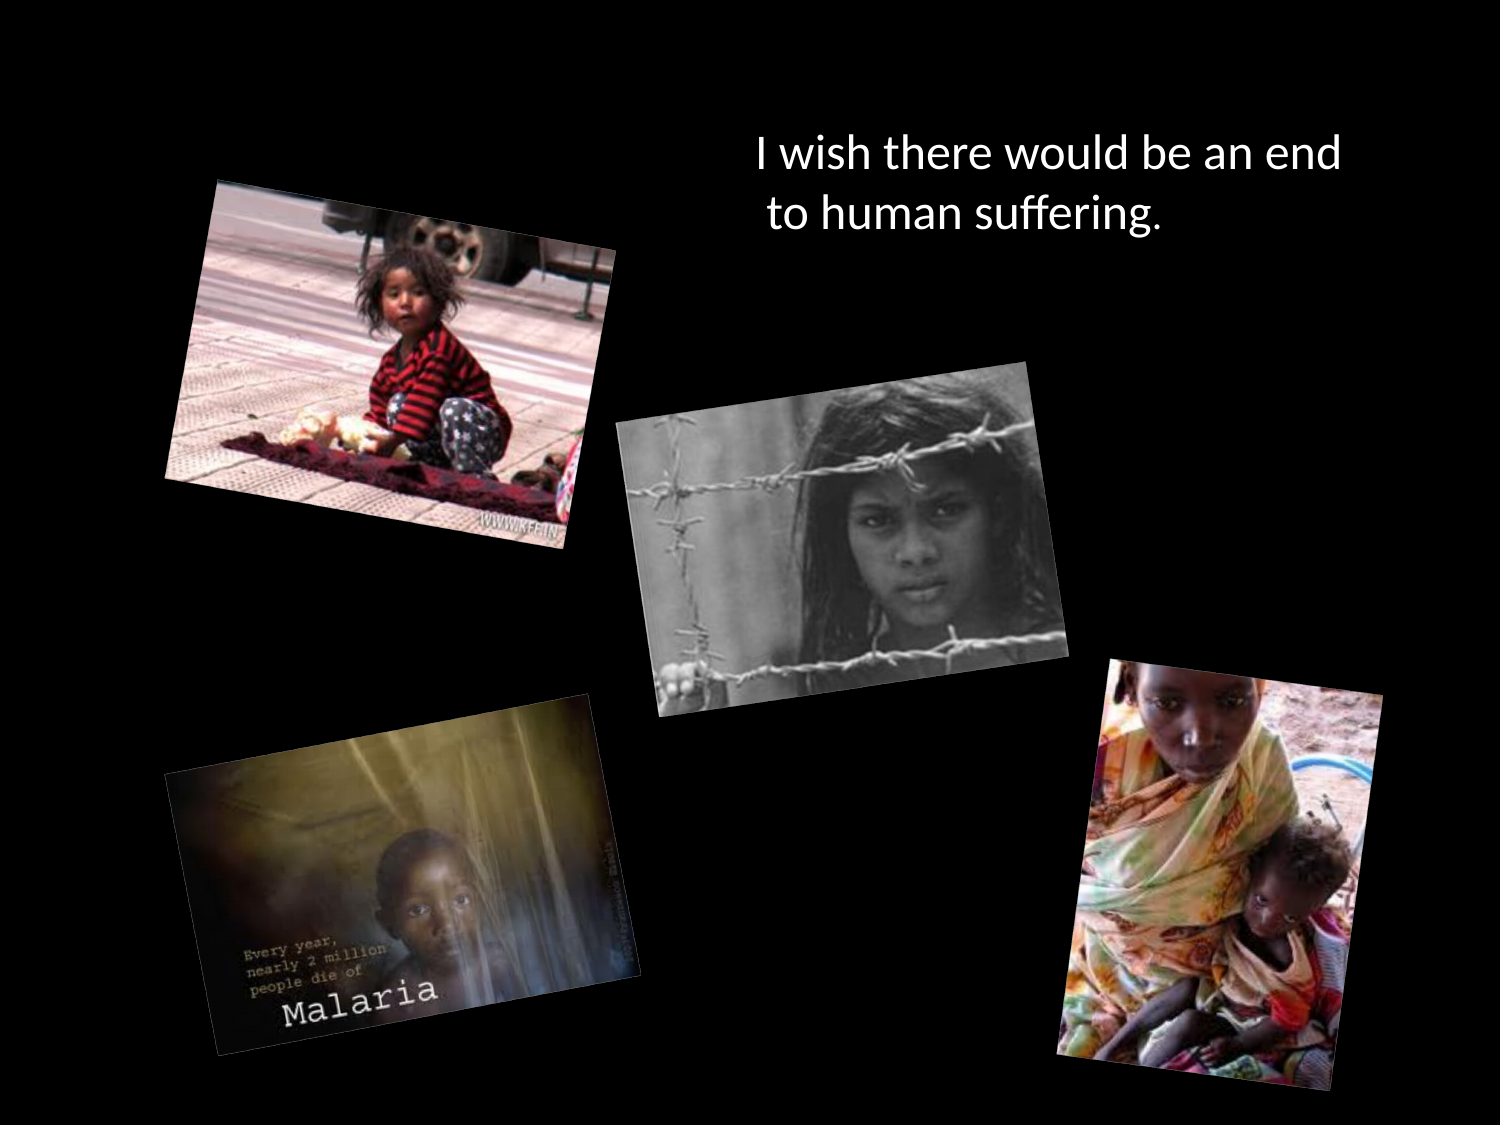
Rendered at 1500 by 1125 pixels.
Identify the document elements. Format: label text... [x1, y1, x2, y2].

text_box I wish there would be an end to human suffering. [740, 112, 1358, 248]
picture [1057, 659, 1382, 1090]
picture [165, 694, 641, 1055]
picture [616, 362, 1068, 716]
picture [165, 180, 615, 548]
